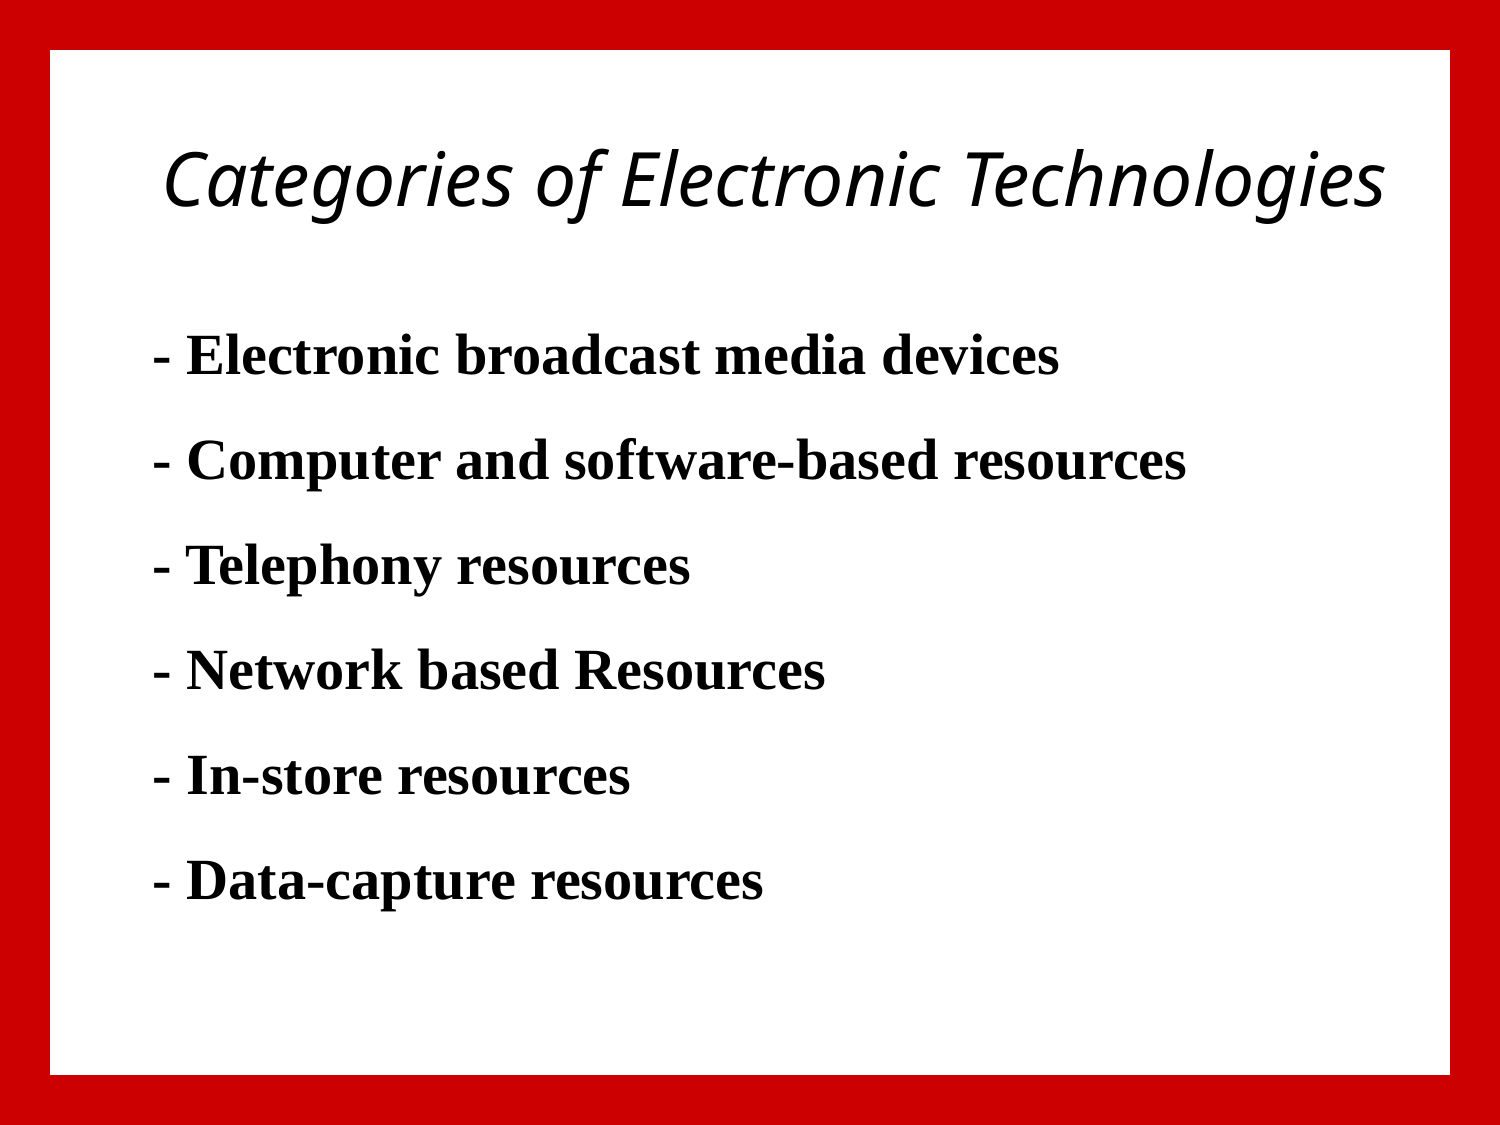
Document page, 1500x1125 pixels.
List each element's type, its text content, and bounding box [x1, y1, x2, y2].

title - Electronic broadcast media devices - Computer and software-based resources - Telephony resources - Network based Resources - In-store resources - Data-capture resources [137, 537, 1413, 726]
text_box Categories of Electronic Technologies [137, 137, 1413, 325]
